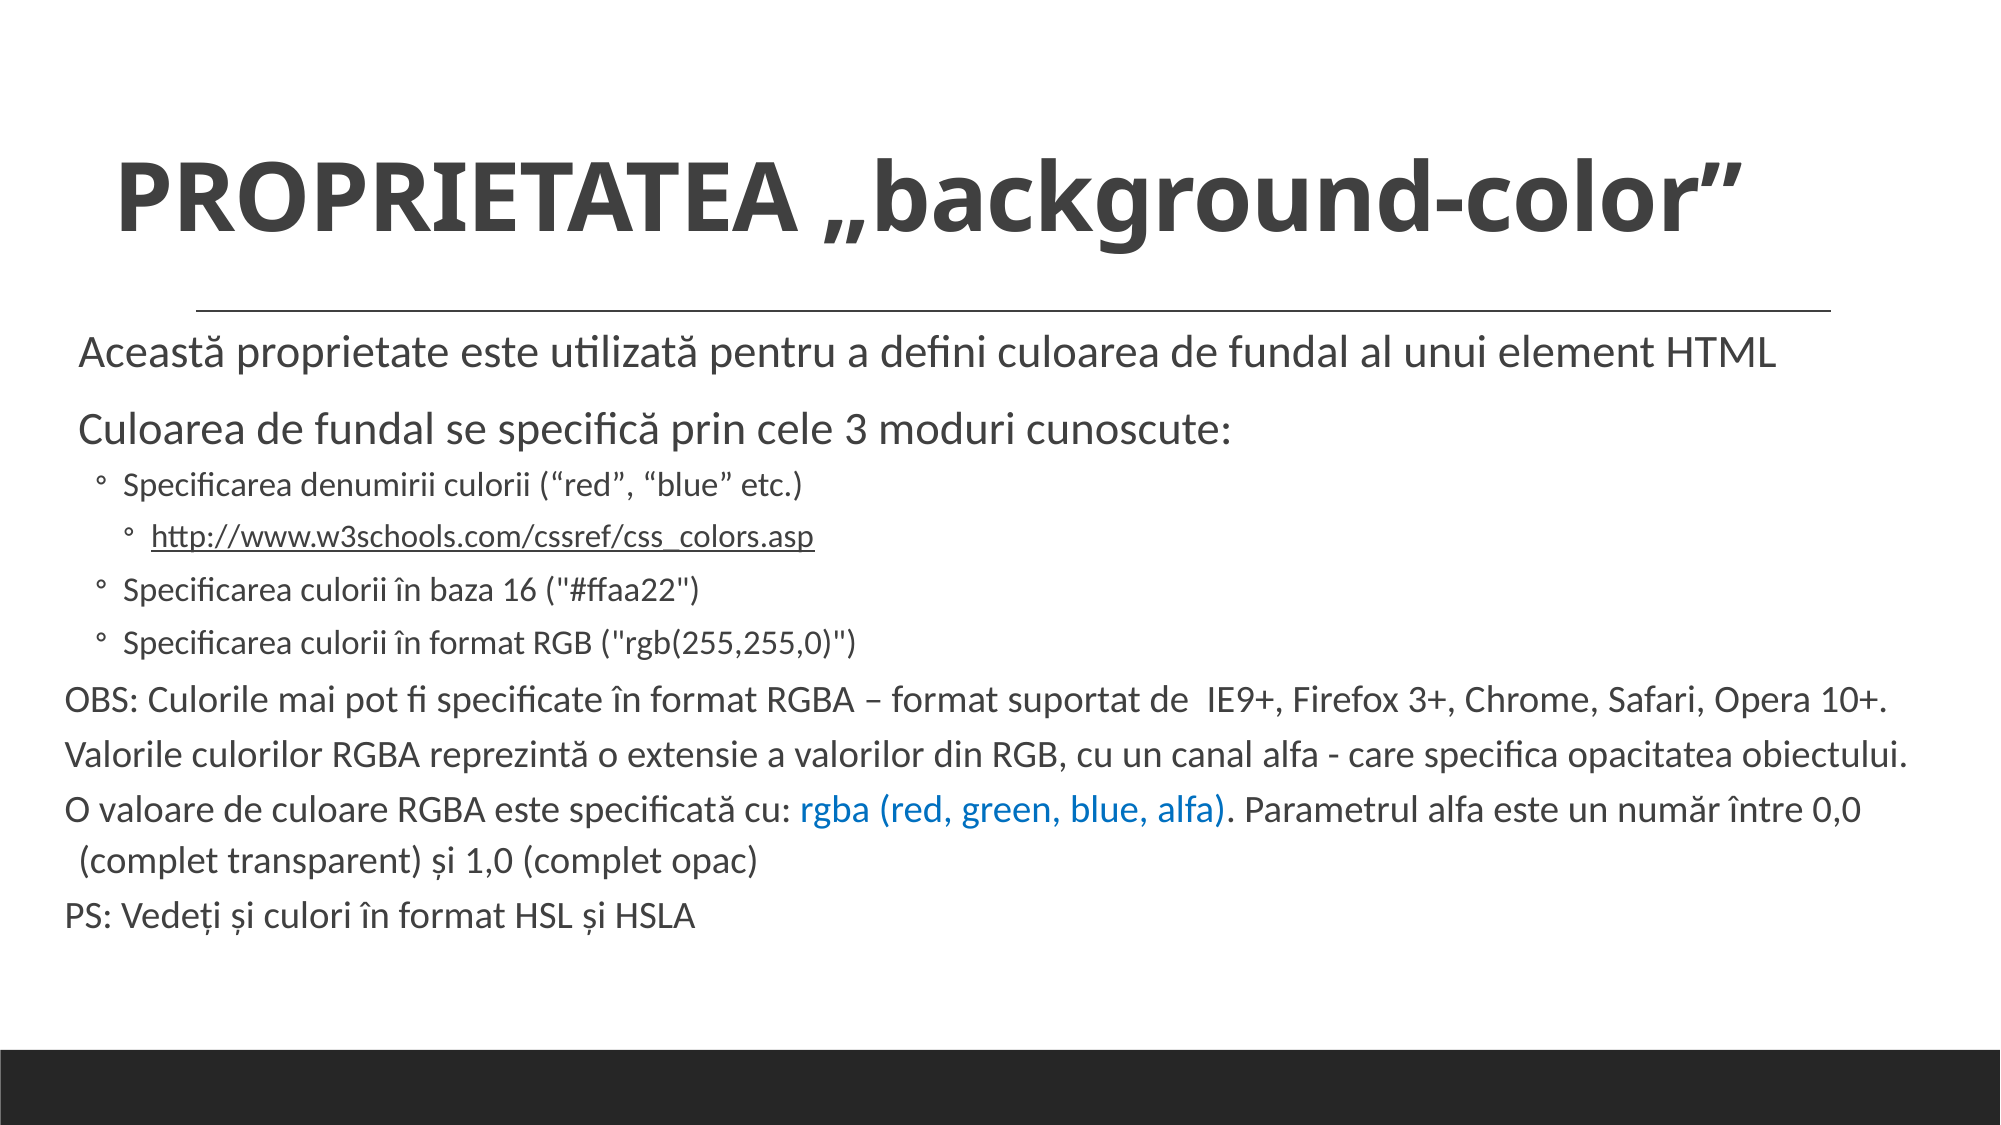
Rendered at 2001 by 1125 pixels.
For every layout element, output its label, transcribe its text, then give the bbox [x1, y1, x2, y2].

list Această proprietate este utilizată pentru a defini culoarea de fundal al unui element HTML Culoarea de fundal se specifică prin cele 3 moduri cunoscute: Specificarea denumirii culorii (“red”, “blue” etc.) http://www.w3schools.com/cssref/css_colors.asp Specificarea culorii în baza 16 ("#ffaa22") Specificarea culorii în format RGB ("rgb(255,255,0)") OBS: Culorile mai pot fi specificate în format RGBA – format suportat de IE9+, Firefox 3+, Chrome, Safari, Opera 10+. Valorile culorilor RGBA reprezintă o extensie a valorilor din RGB, cu un canal alfa - care specifica opacitatea obiectului. O valoare de culoare RGBA este specificată cu: rgba (red, green, blue, alfa). Parametrul alfa este un număr între 0,0 (complet transparent) și 1,0 (complet opac) PS: Vedeţi şi culori în format HSL şi HSLA [64, 308, 1929, 1039]
title PROPRIETATEA „background-color” [98, 47, 1830, 260]
